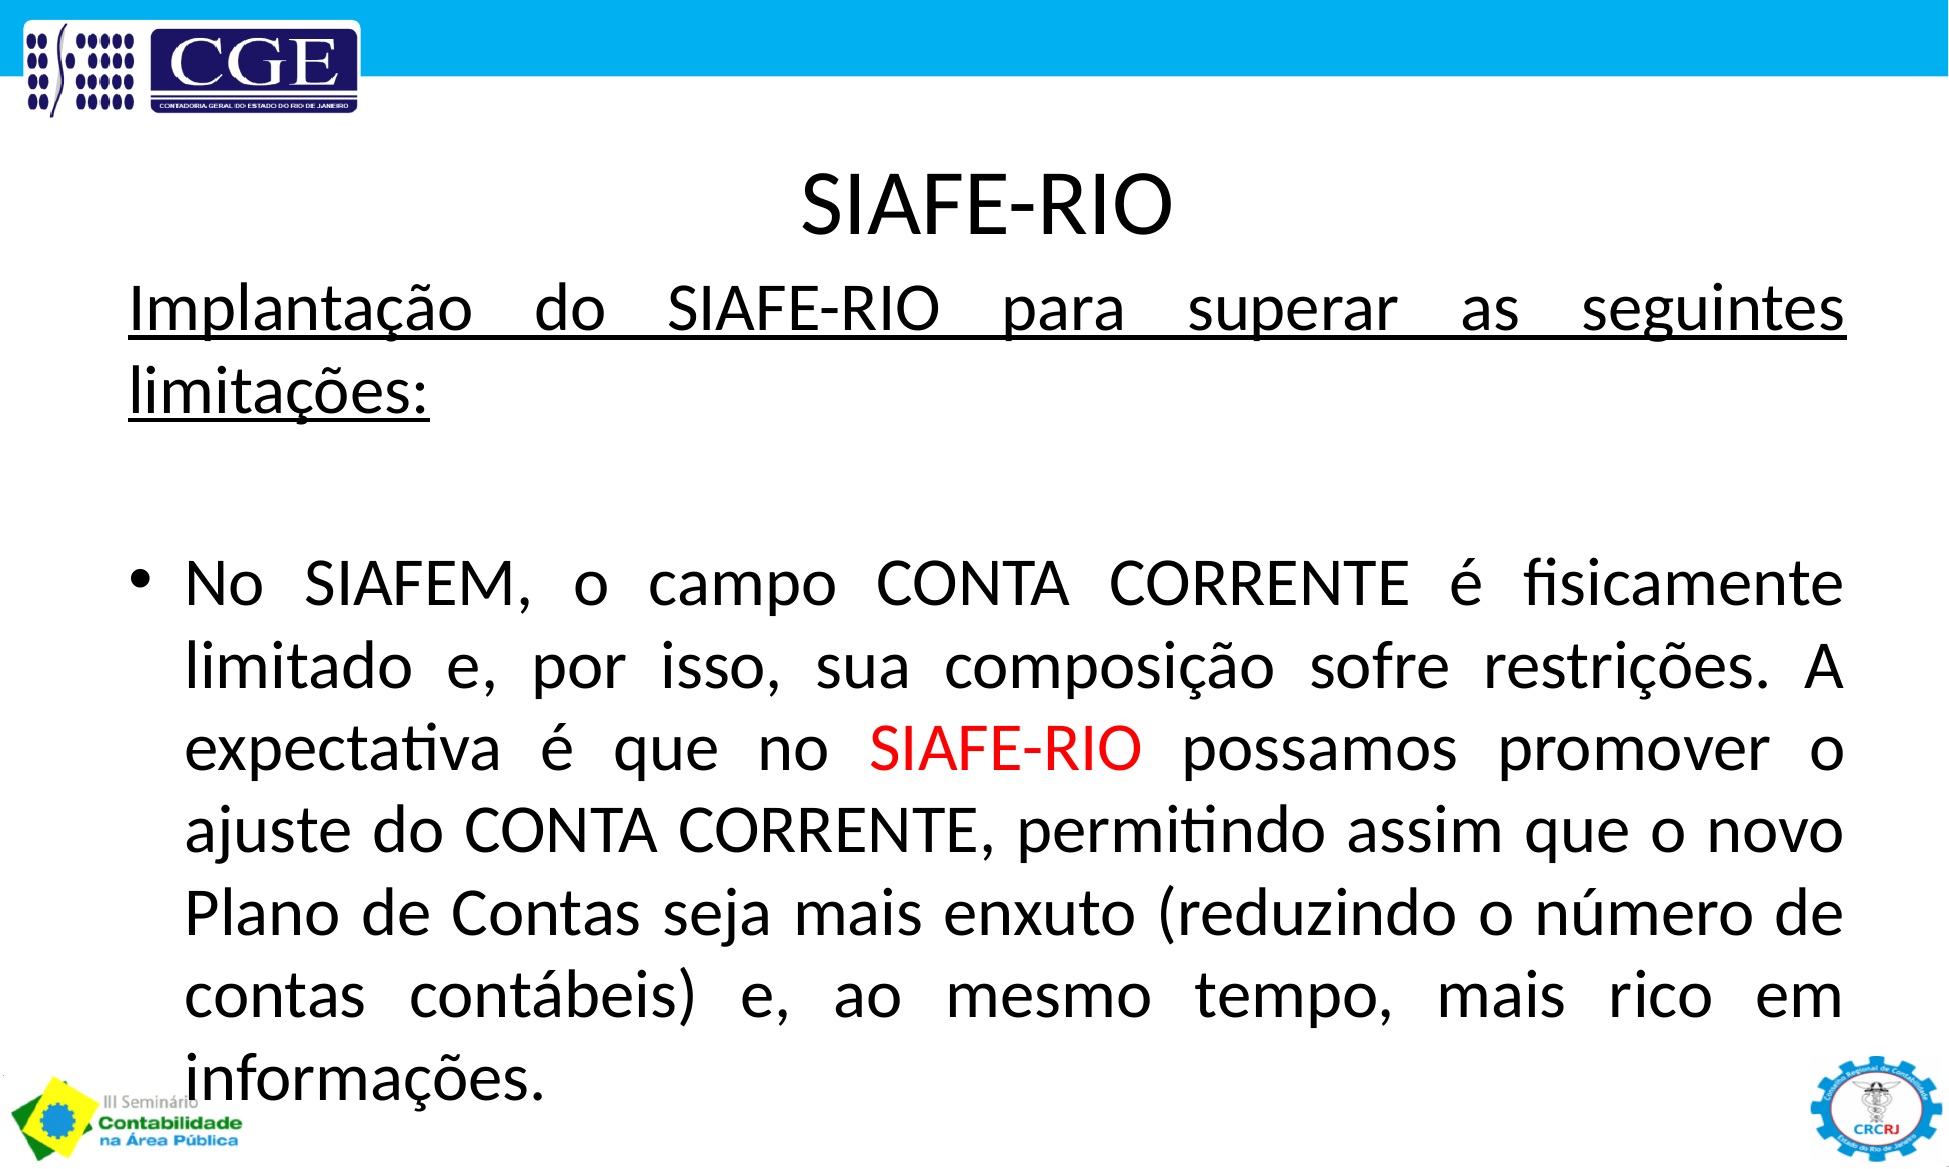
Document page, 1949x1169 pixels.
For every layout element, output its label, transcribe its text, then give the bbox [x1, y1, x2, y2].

picture [1865, 1056, 1870, 1065]
text_box Implantação do SIAFE-RIO para superar as seguintes limitações: No SIAFEM, o campo CONTA CORRENTE é fisicamente limitado e, por isso, sua composição sofre restrições. A expectativa é que no SIAFE-RIO possamos promover o ajuste do CONTA CORRENTE, permitindo assim que o novo Plano de Contas seja mais enxuto (reduzindo o número de contas contábeis) e, ao mesmo tempo, mais rico em informações. [110, 253, 1865, 1150]
picture [1865, 1066, 1927, 1151]
picture [1803, 1056, 1949, 1167]
picture [23, 20, 361, 118]
text_box SIAFE-RIO [110, 131, 1865, 253]
picture [3, 1075, 254, 1168]
